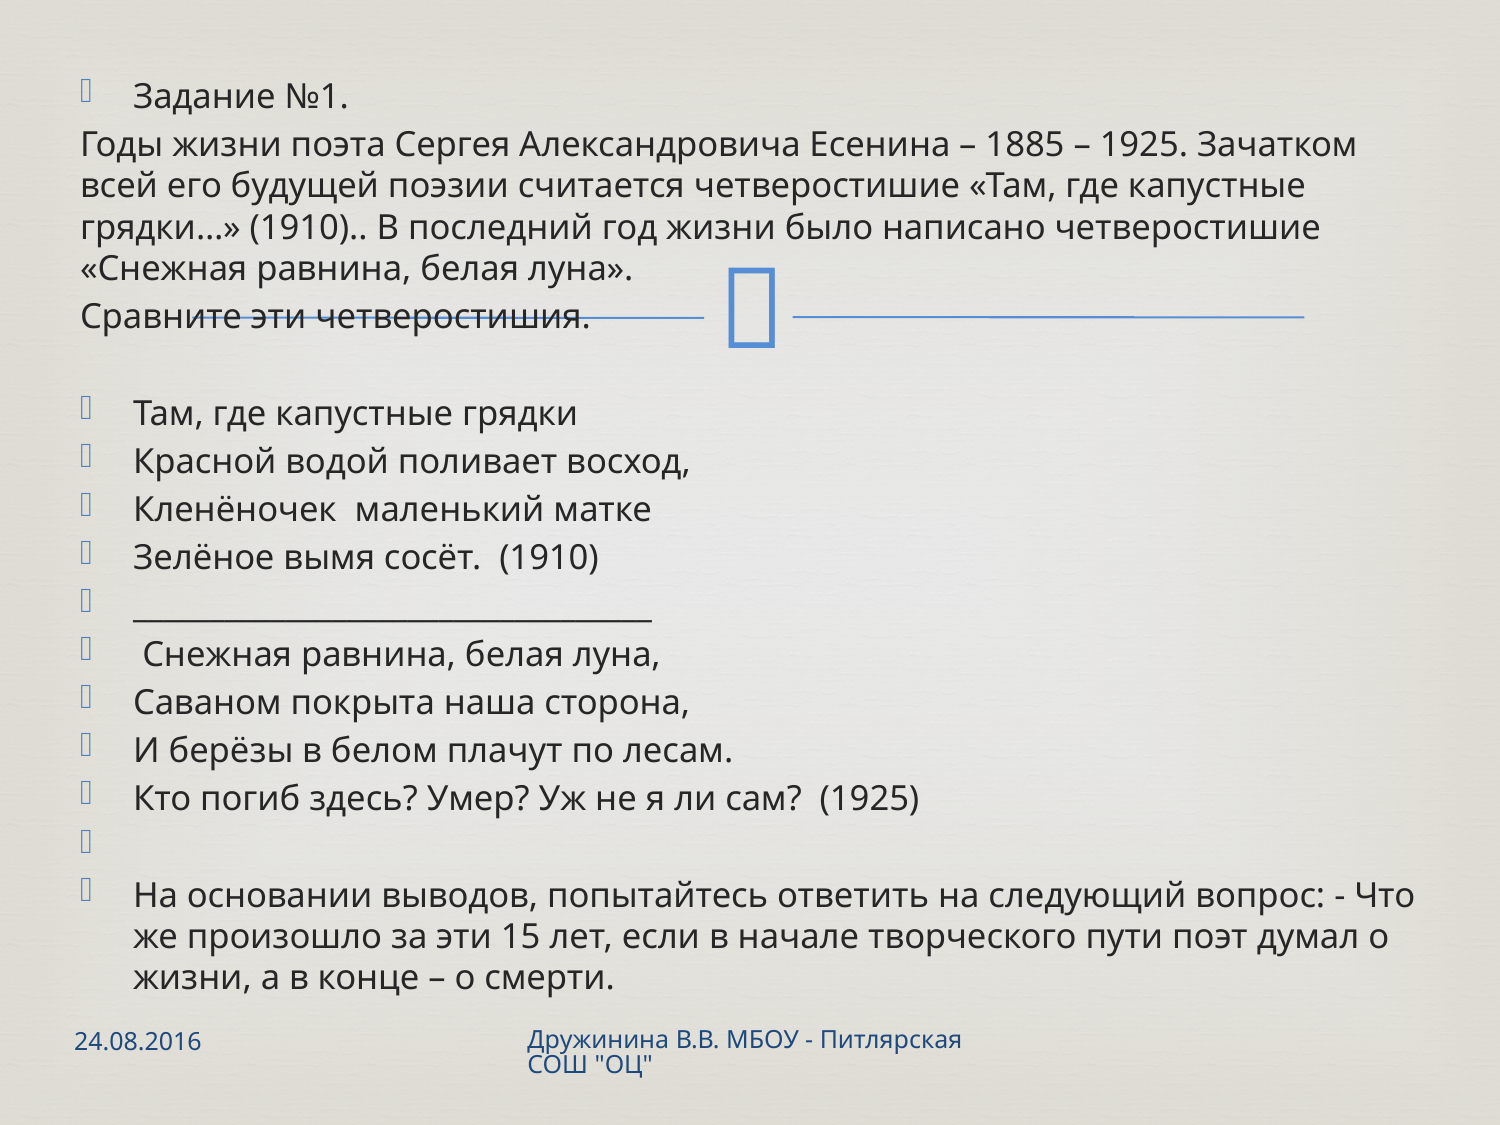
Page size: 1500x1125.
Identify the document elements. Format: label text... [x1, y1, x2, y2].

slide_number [59, 1010, 410, 1071]
list Задание №1. Годы жизни поэта Сергея Александровича Есенина – 1885 – 1925. Зачатком всей его будущей поэзии считается четверостишие «Там, где капустные грядки…» (1910).. В последний год жизни было написано четверостишие «Снежная равнина, белая луна». Сравните эти четверостишия. Там, где капустные грядки Красной водой поливает восход, Кленёночек маленький матке Зелёное вымя сосёт. (1910) __________________________________ Снежная равнина, белая луна, Саваном покрыта наша сторона, И берёзы в белом плачут по лесам. Кто погиб здесь? Умер? Уж не я ли сам? (1925) На основании выводов, попытайтесь ответить на следующий вопрос: - Что же произошло за эти 15 лет, если в начале творческого пути поэт думал о жизни, а в конце – о смерти. [64, 66, 1436, 1012]
footer Дружинина В.В. МБОУ - Питлярская СОШ "ОЦ" [512, 1010, 988, 1071]
